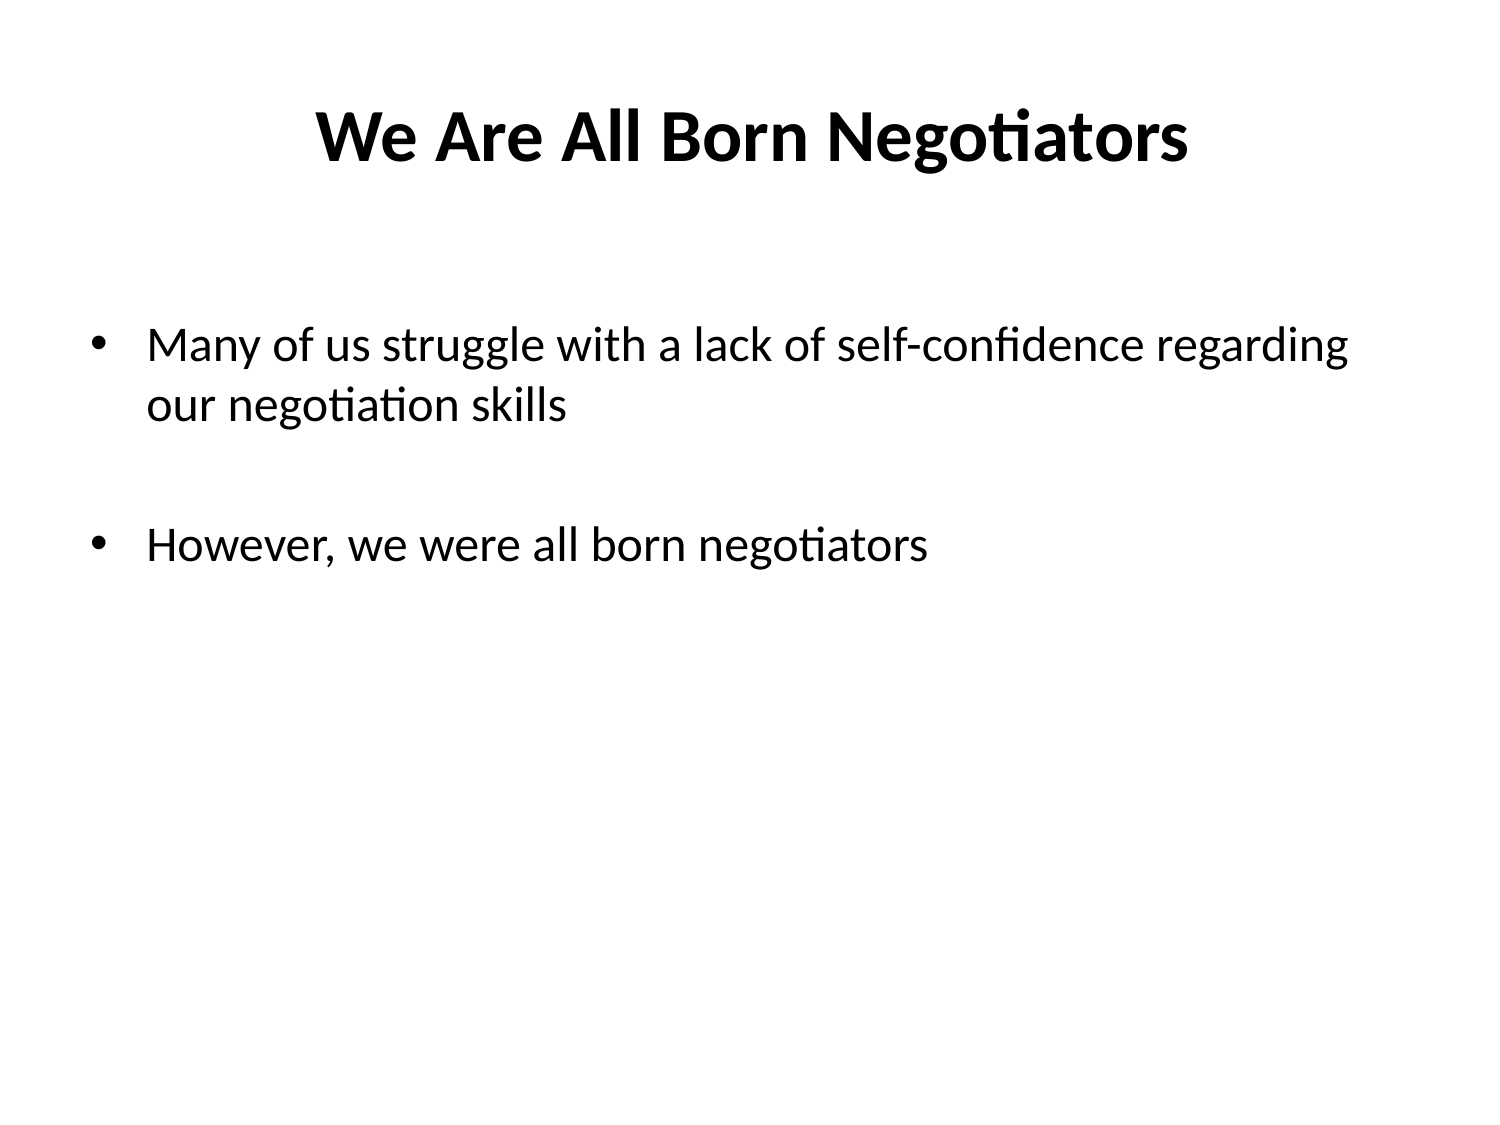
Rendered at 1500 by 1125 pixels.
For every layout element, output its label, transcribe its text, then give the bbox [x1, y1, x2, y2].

title We Are All Born Negotiators [75, 37, 1431, 225]
list Many of us struggle with a lack of self-confidence regarding our negotiation skills However, we were all born negotiators [75, 304, 1431, 1113]
